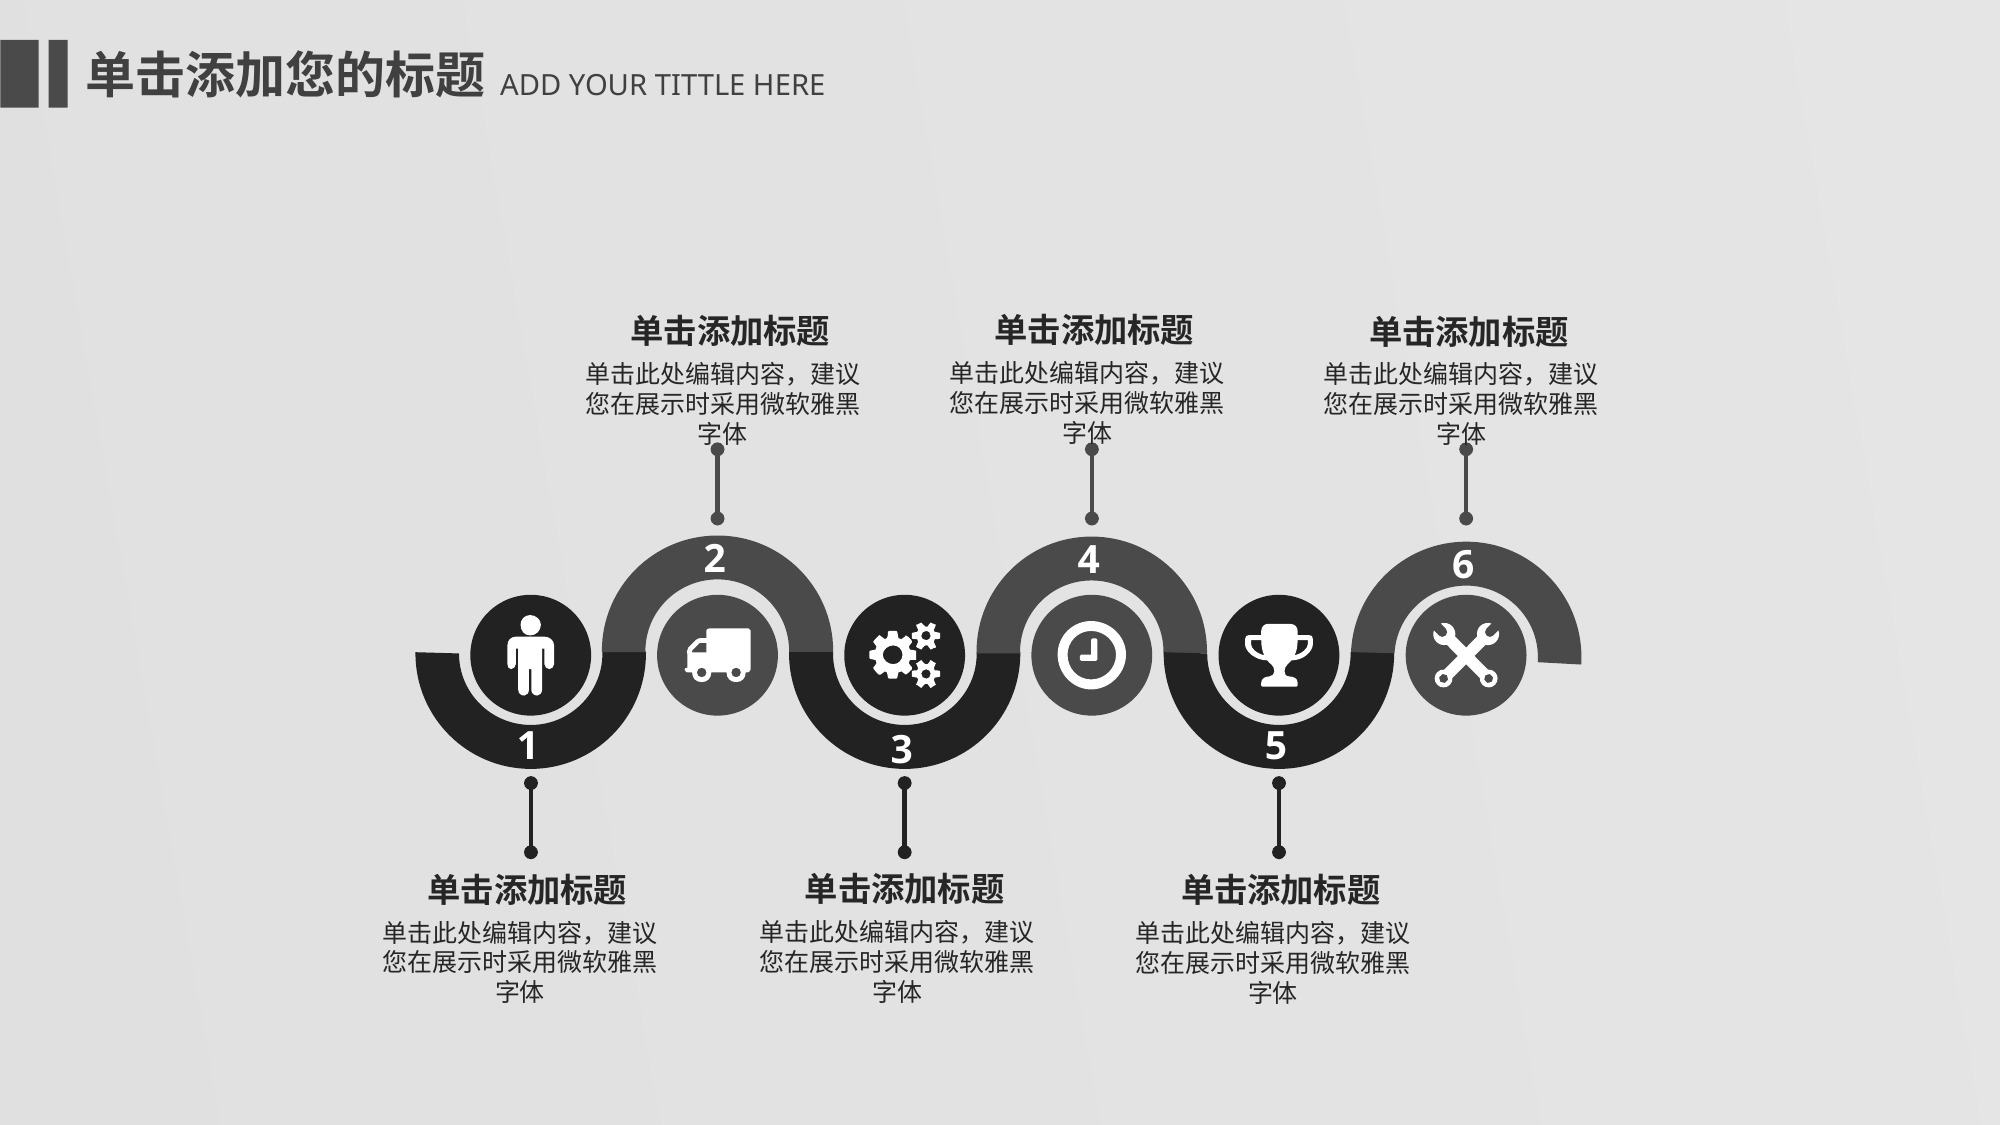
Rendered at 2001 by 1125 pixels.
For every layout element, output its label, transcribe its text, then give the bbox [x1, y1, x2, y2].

text_box [1303, 651, 1396, 768]
text_box 单击添加标题 [601, 303, 859, 358]
text_box [415, 652, 502, 766]
text_box [1030, 593, 1154, 717]
text_box 单击添加标题 [399, 861, 656, 917]
text_box [1404, 595, 1528, 717]
text_box 单击添加标题 [1152, 862, 1409, 917]
text_box [741, 537, 834, 651]
text_box 单击添加标题 [966, 302, 1223, 357]
text_box 4 [1062, 527, 1115, 589]
text_box [1162, 651, 1250, 767]
text_box [976, 540, 1062, 654]
text_box 单击此处编辑内容，建议您在展示时采用微软雅黑字体 [1126, 918, 1435, 1007]
text_box 单击添加您的标题 [71, 36, 511, 111]
text_box 6 [1437, 532, 1490, 595]
text_box [656, 593, 779, 717]
text_box [1490, 544, 1582, 665]
text_box 单击此处编辑内容，建议您在展示时采用微软雅黑字体 [750, 917, 1059, 1006]
text_box 2 [688, 526, 741, 588]
text_box 单击此处编辑内容，建议您在展示时采用微软雅黑字体 [576, 359, 885, 448]
text_box 5 [1250, 713, 1303, 775]
text_box ADD YOUR TITTLE HERE [485, 59, 856, 109]
text_box [928, 651, 1022, 768]
text_box 单击此处编辑内容，建议您在展示时采用微软雅黑字体 [1314, 359, 1623, 448]
text_box [1115, 538, 1208, 652]
text_box [1433, 622, 1500, 688]
text_box [1245, 623, 1313, 687]
text_box 1 [502, 713, 554, 775]
text_box 单击此处编辑内容，建议您在展示时采用微软雅黑字体 [373, 917, 682, 1006]
text_box [469, 593, 593, 713]
text_box [788, 651, 875, 767]
text_box 单击添加标题 [1340, 303, 1598, 359]
text_box 单击此处编辑内容，建议您在展示时采用微软雅黑字体 [940, 358, 1249, 447]
text_box [869, 622, 941, 689]
text_box [1351, 545, 1437, 654]
text_box [601, 539, 688, 653]
text_box 单击添加标题 [776, 861, 1033, 916]
text_box [1217, 593, 1341, 713]
text_box [1057, 621, 1127, 690]
text_box [684, 628, 751, 683]
text_box [554, 653, 646, 767]
text_box [507, 615, 555, 696]
text_box 3 [875, 717, 928, 780]
text_box [843, 593, 967, 717]
